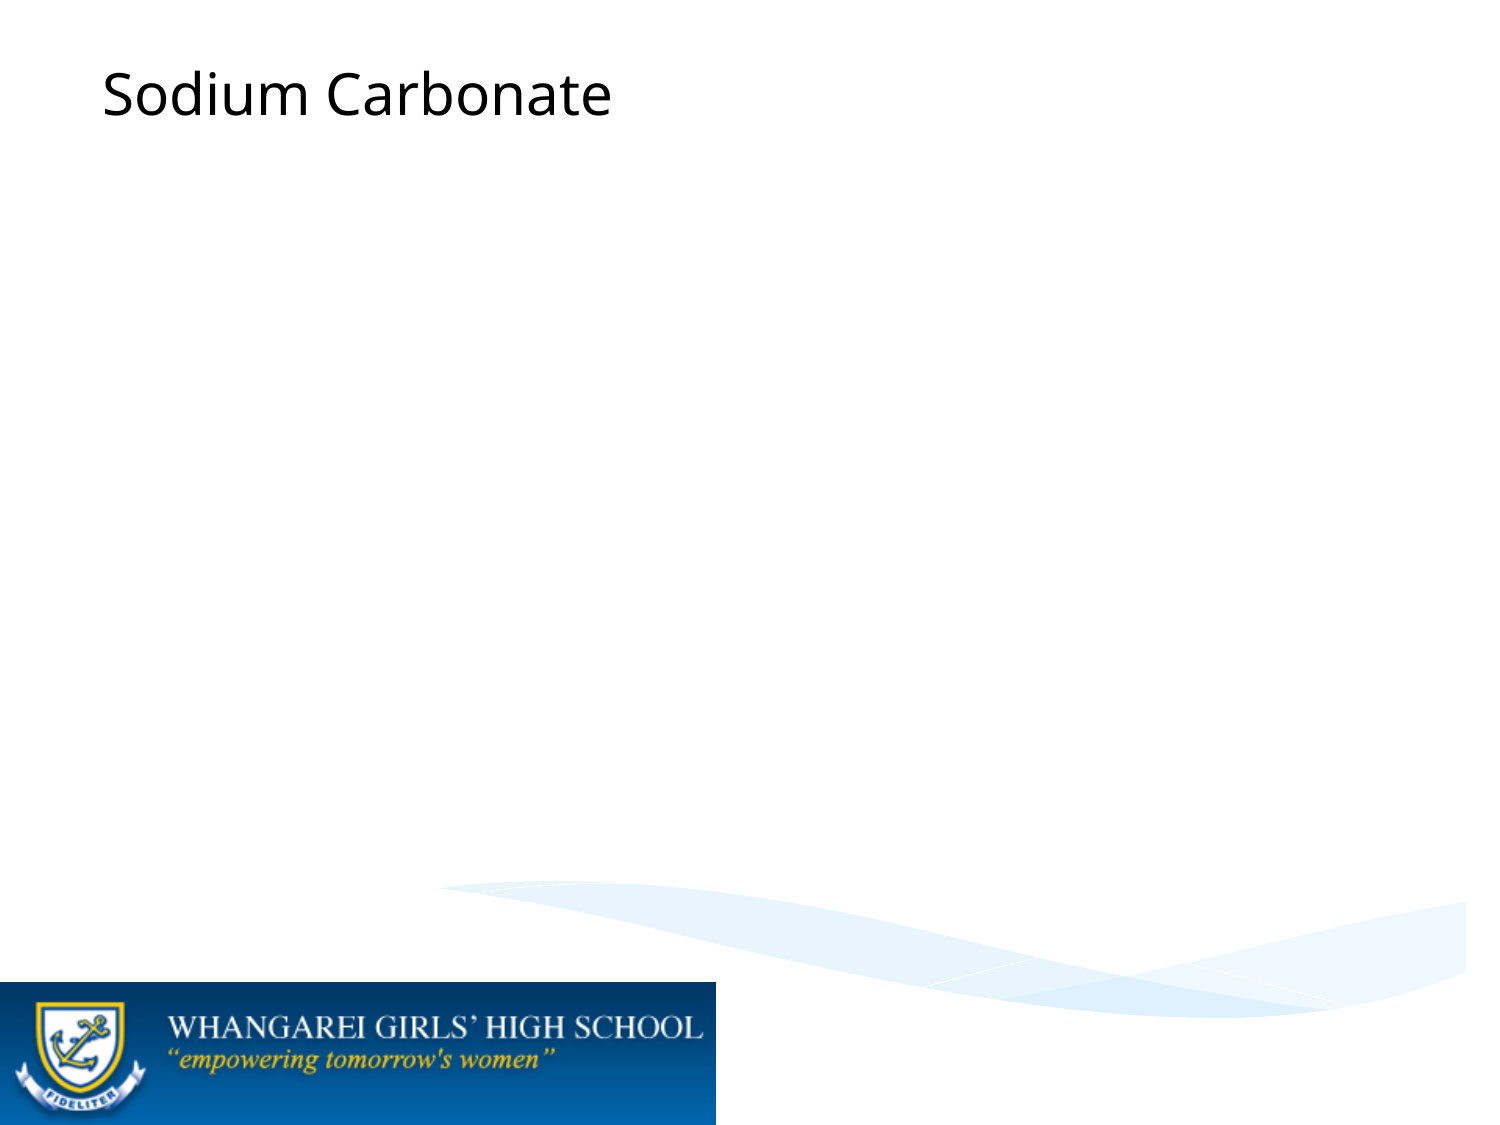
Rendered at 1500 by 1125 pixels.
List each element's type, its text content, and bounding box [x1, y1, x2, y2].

picture [0, 982, 716, 1125]
text_box Sodium Carbonate [87, 50, 738, 135]
